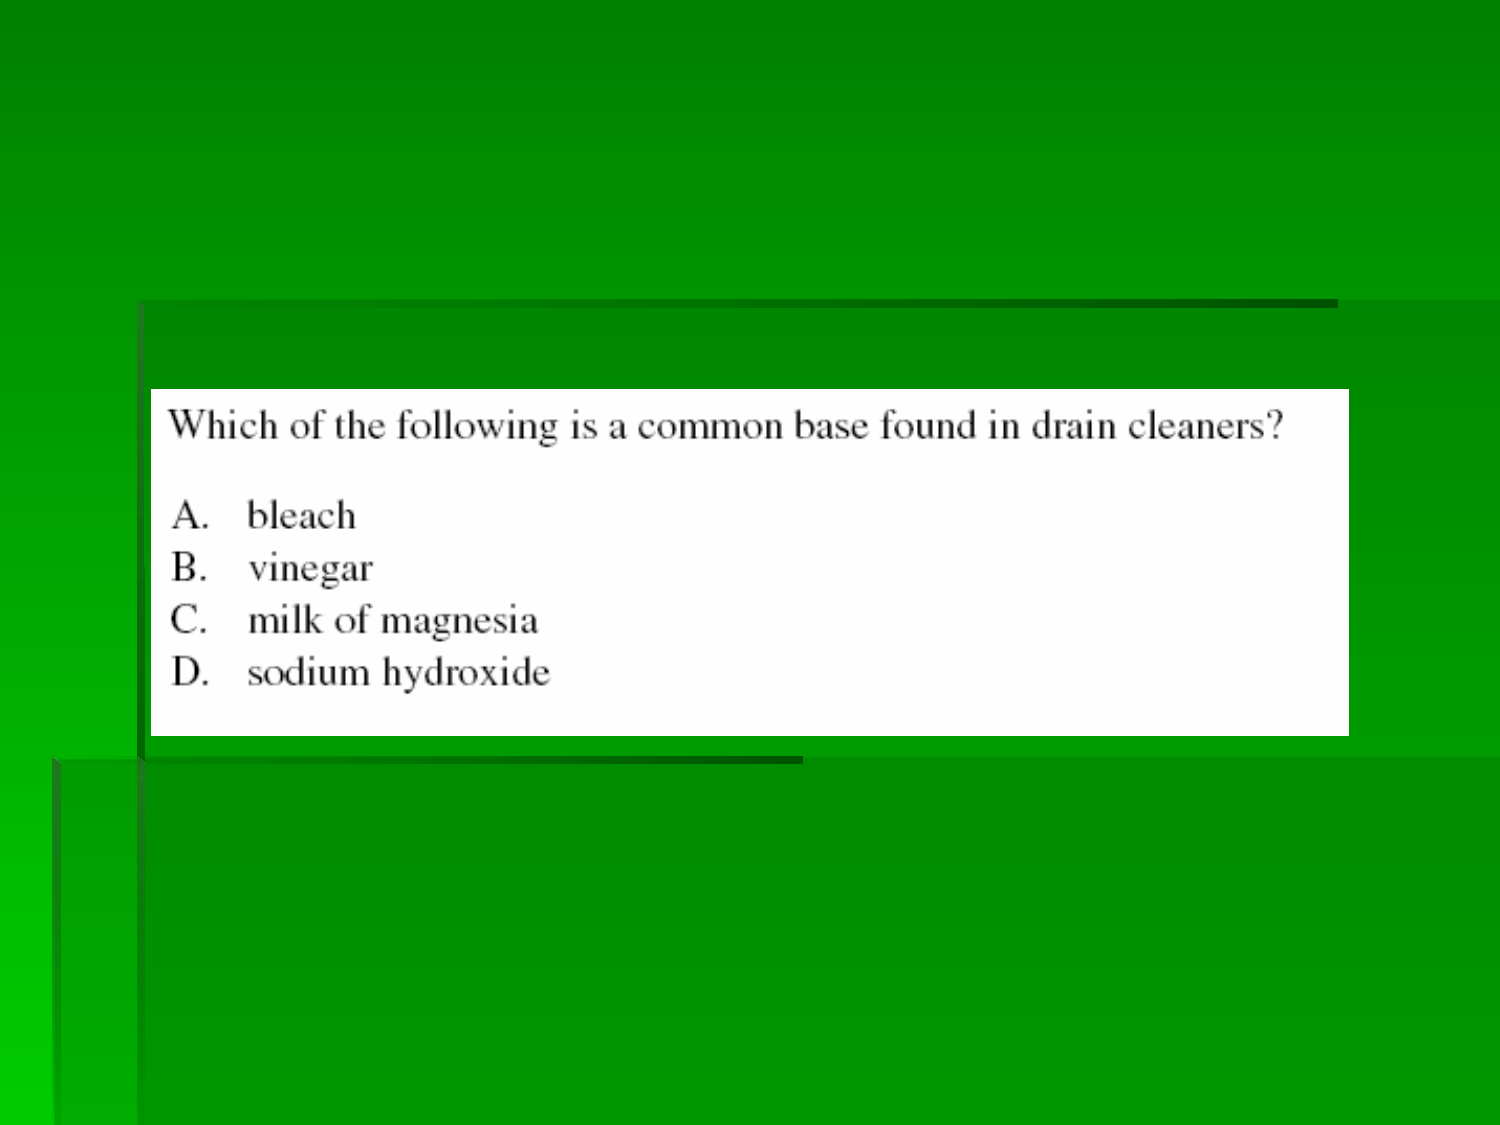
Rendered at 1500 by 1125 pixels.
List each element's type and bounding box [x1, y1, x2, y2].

picture [150, 389, 1350, 737]
